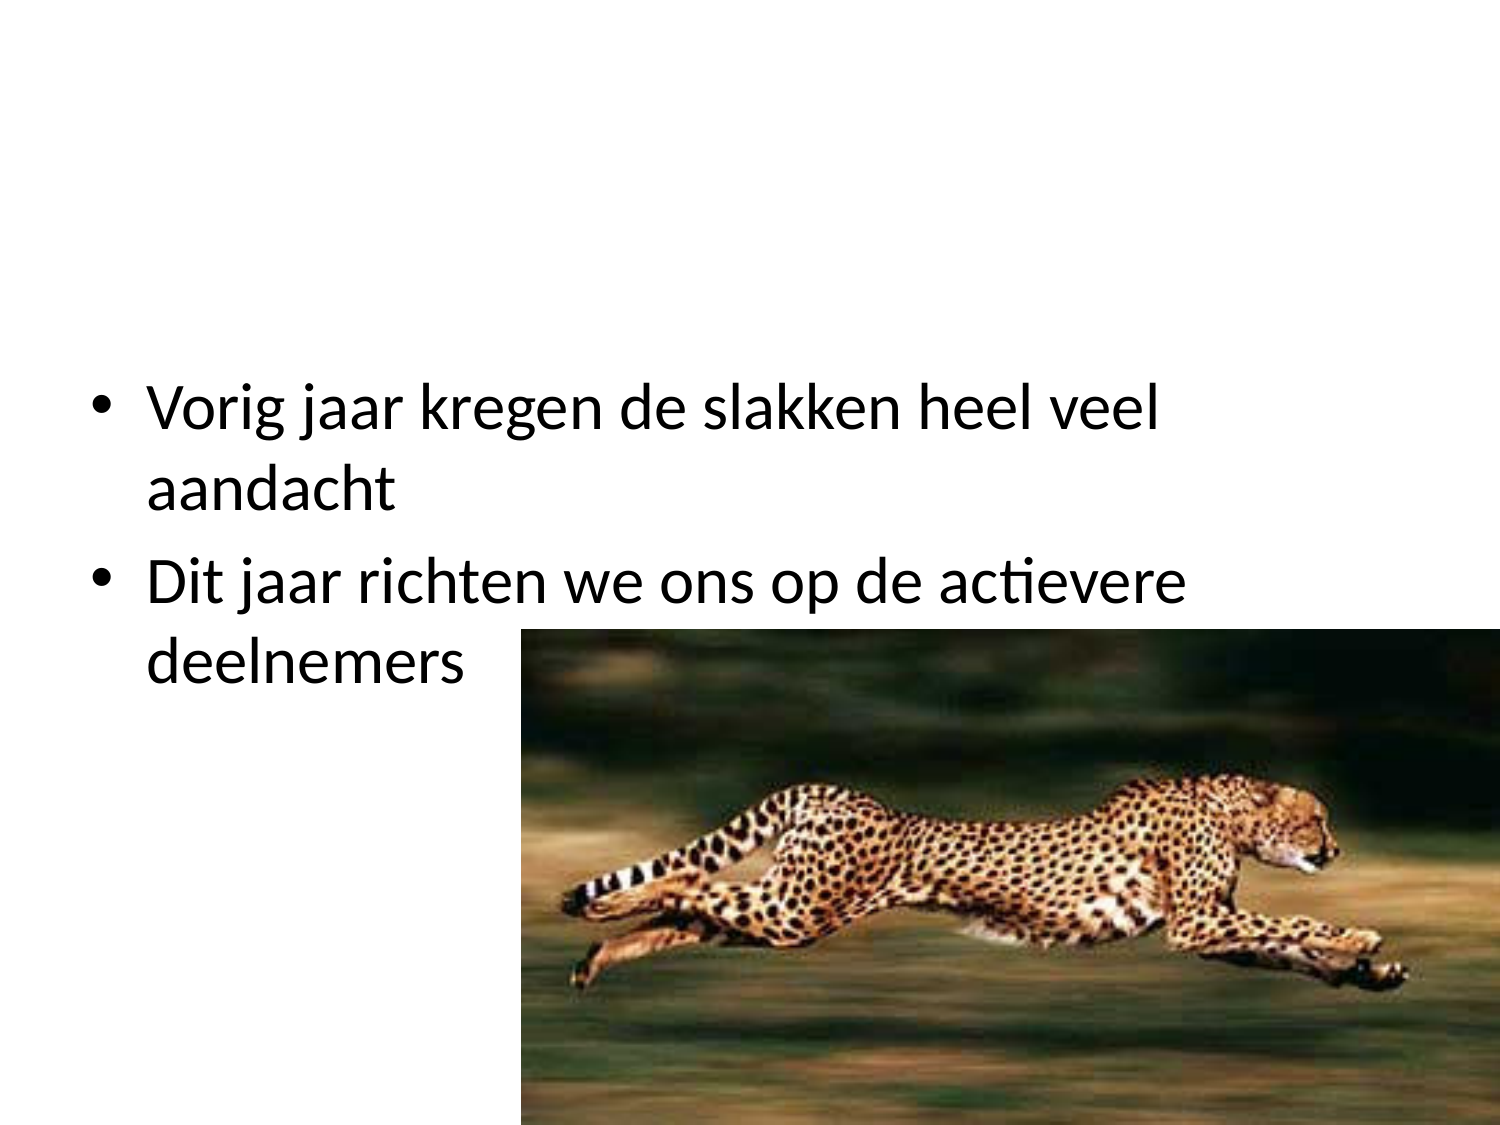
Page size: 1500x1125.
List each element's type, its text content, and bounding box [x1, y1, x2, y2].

picture [521, 628, 1500, 1125]
list Vorig jaar kregen de slakken heel veel aandacht Dit jaar richten we ons op de actievere deelnemers [75, 262, 1425, 1005]
